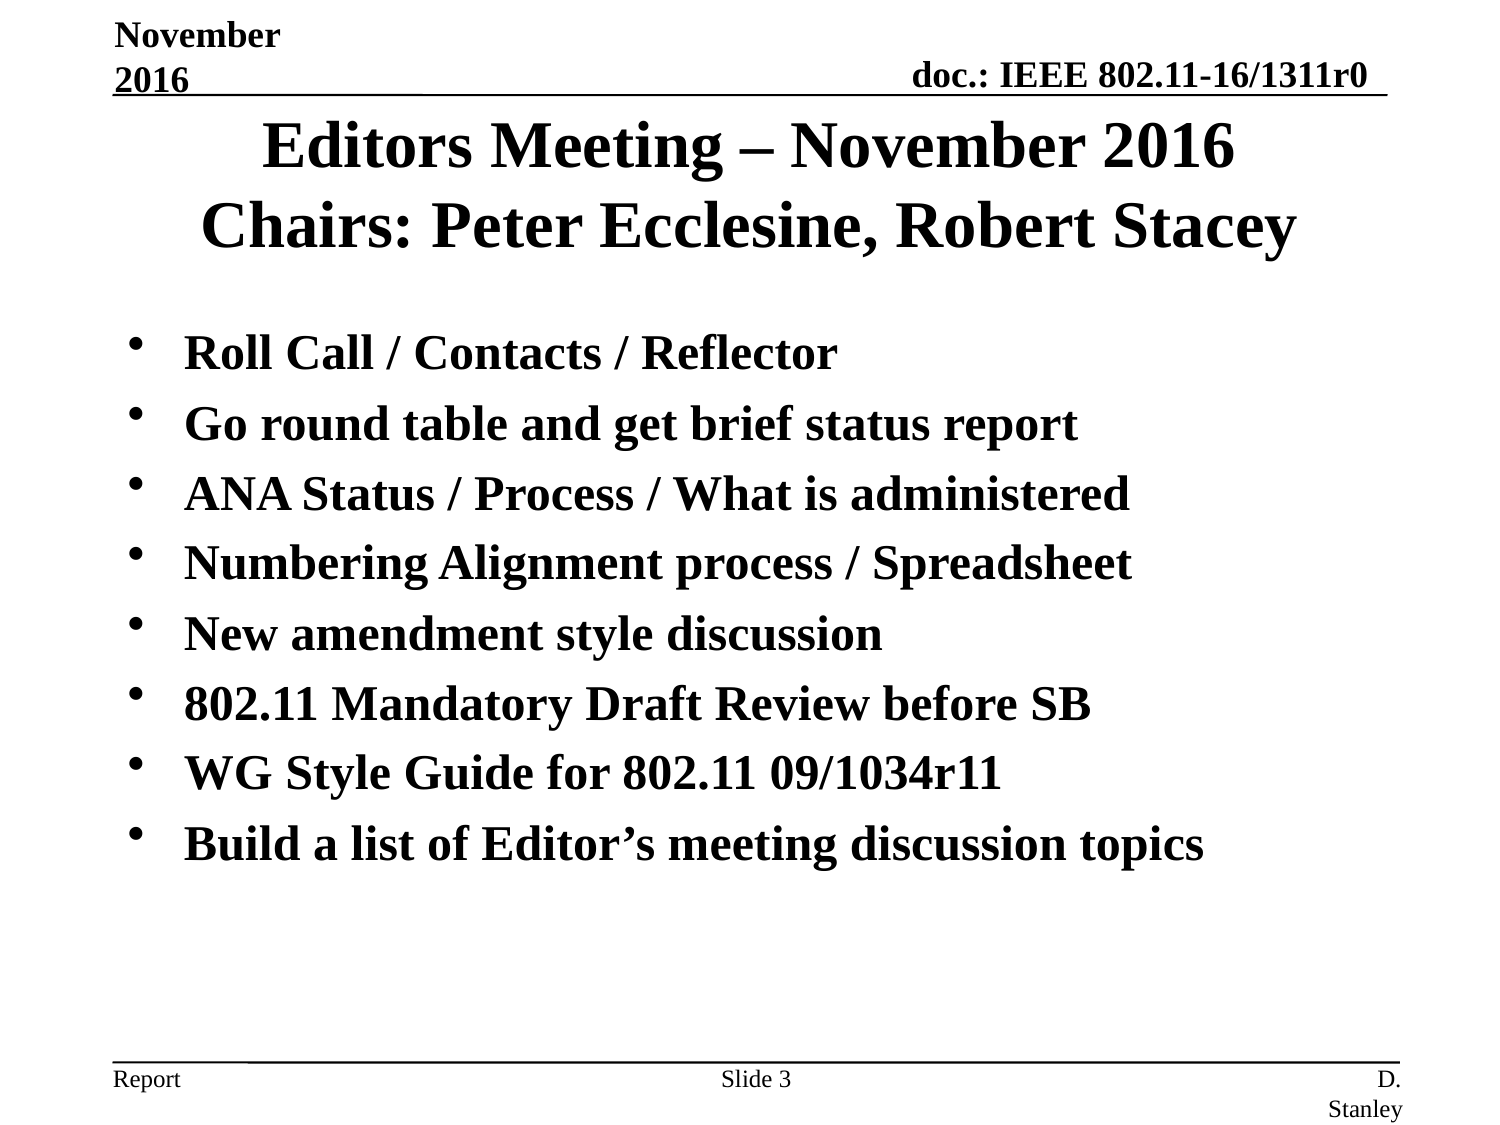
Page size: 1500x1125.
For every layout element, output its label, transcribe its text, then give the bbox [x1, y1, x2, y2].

slide_number Slide 3 [721, 1062, 792, 1093]
list Roll Call / Contacts / Reflector Go round table and get brief status report ANA Status / Process / What is administered Numbering Alignment process / Spreadsheet New amendment style discussion 802.11 Mandatory Draft Review before SB WG Style Guide for 802.11 09/1034r11 Build a list of Editor’s meeting discussion topics [112, 312, 1425, 1000]
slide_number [114, 54, 335, 100]
title Editors Meeting – November 2016 Chairs: Peter Ecclesine, Robert Stacey [112, 125, 1388, 238]
footer D. Stanley, HP Enterprise [1325, 1062, 1402, 1093]
